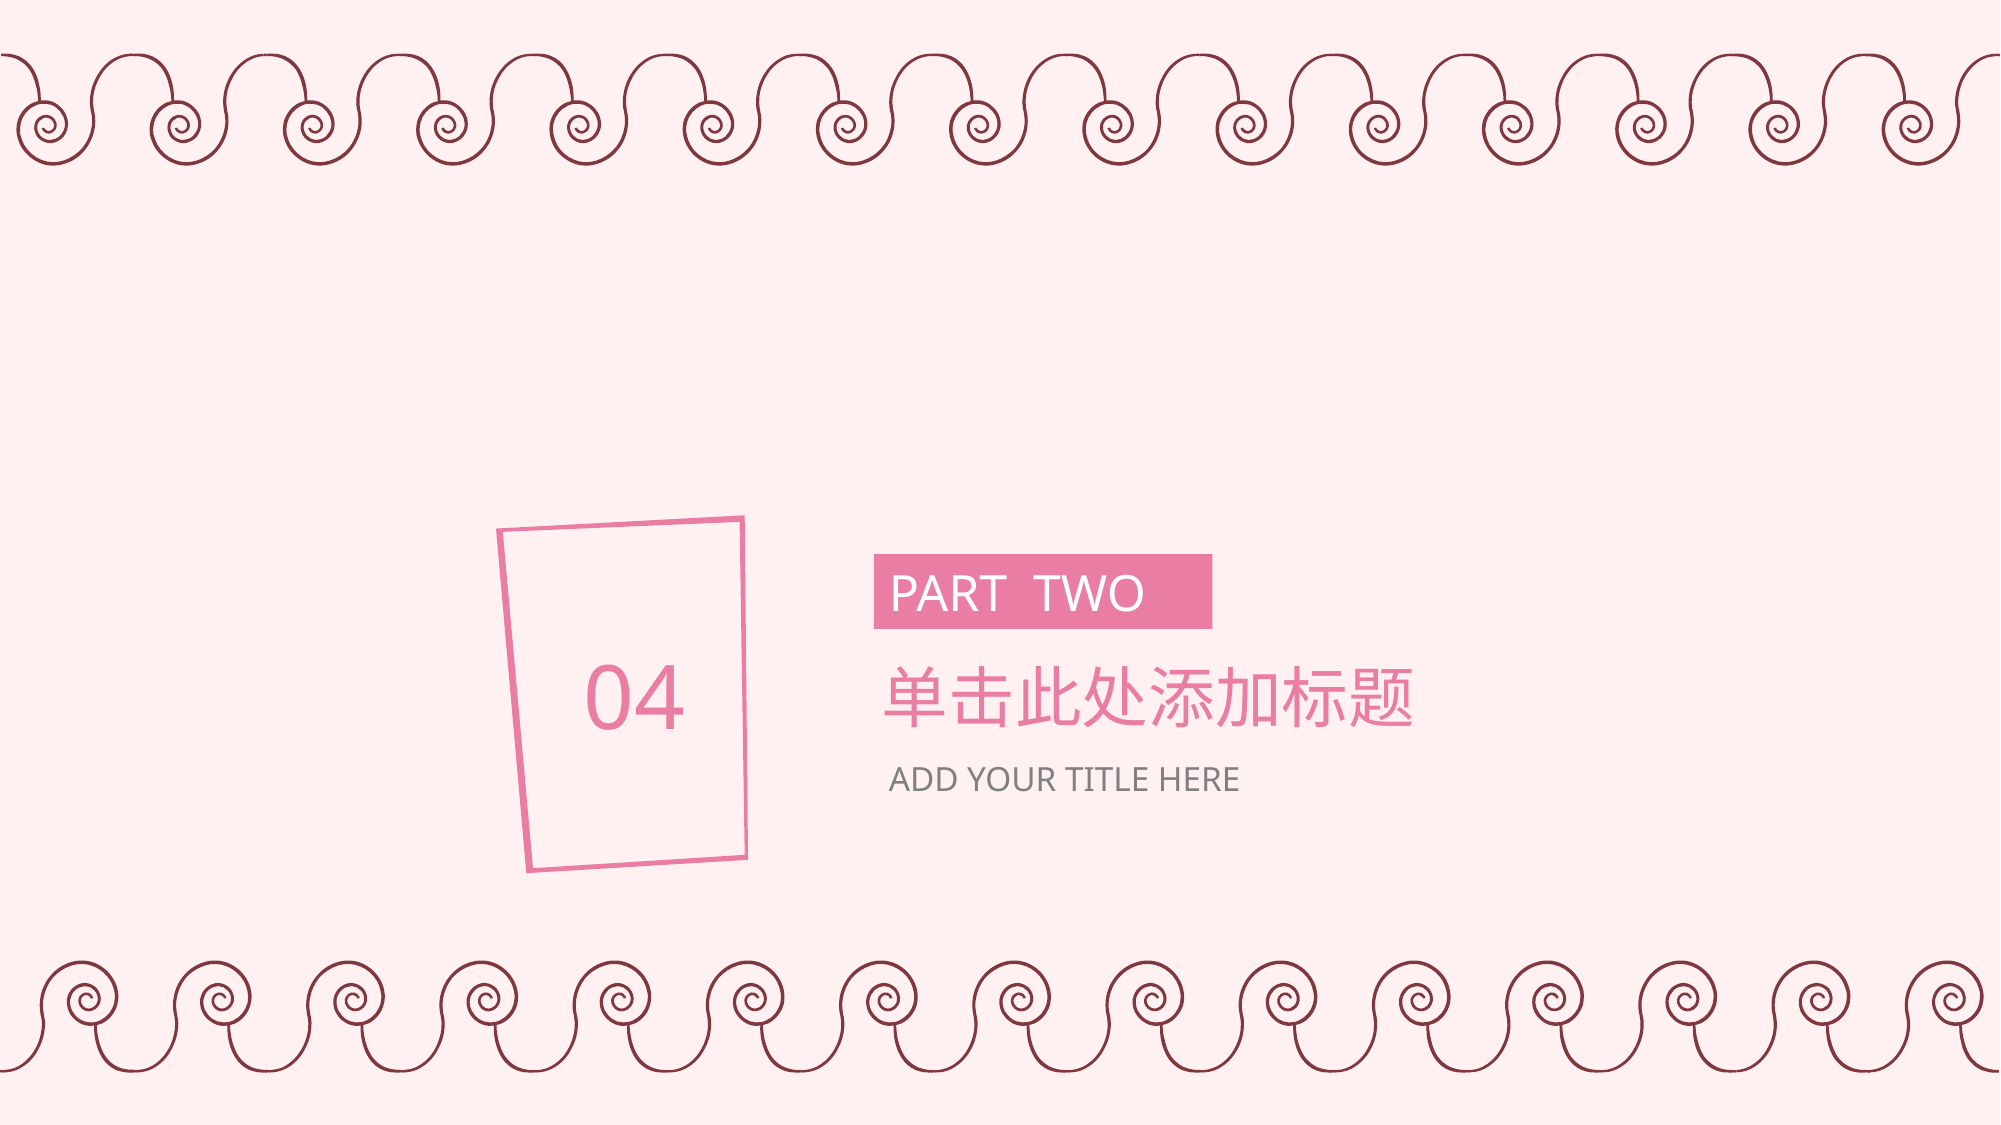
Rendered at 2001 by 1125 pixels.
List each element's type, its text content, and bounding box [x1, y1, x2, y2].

text_box ADD YOUR TITLE HERE [873, 750, 1394, 806]
text_box PART TWO [873, 554, 1213, 629]
text_box 单击此处添加标题 [866, 648, 1431, 744]
text_box [496, 515, 749, 874]
text_box 04 [568, 633, 701, 755]
